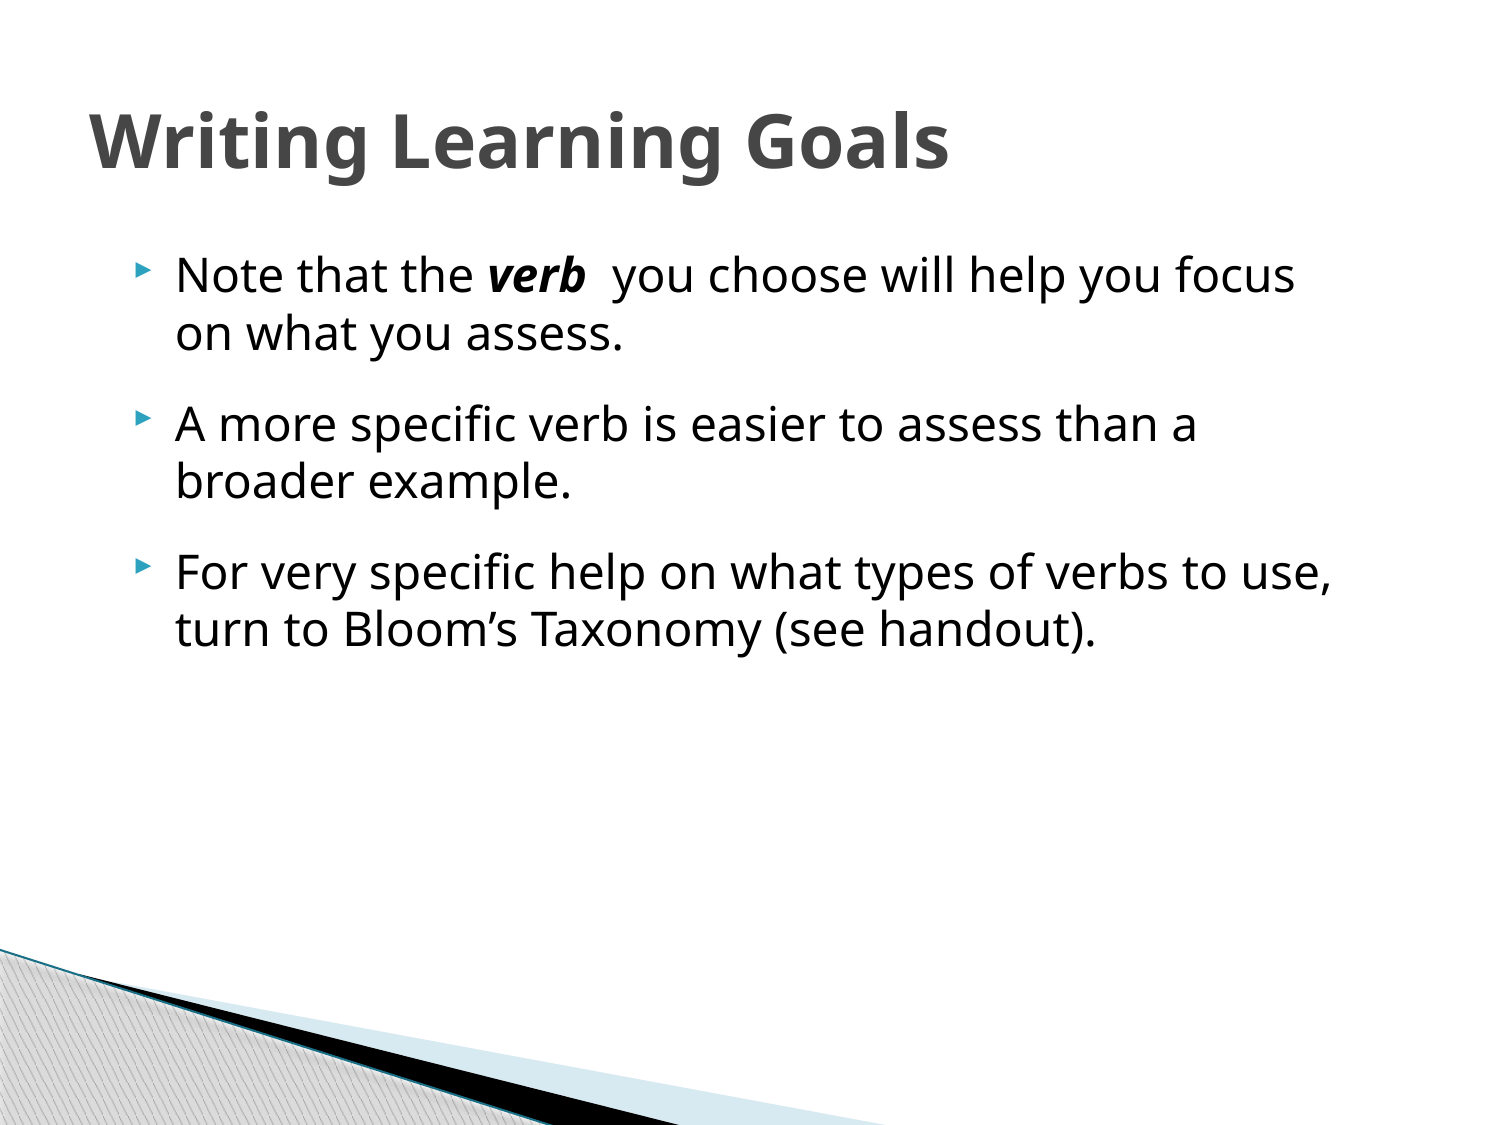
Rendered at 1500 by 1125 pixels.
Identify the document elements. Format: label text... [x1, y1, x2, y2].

title Writing Learning Goals [75, 45, 1425, 233]
list Note that the verb you choose will help you focus on what you assess. A more specific verb is easier to assess than a broader example. For very specific help on what types of verbs to use, turn to Bloom’s Taxonomy (see handout). [99, 237, 1363, 800]
